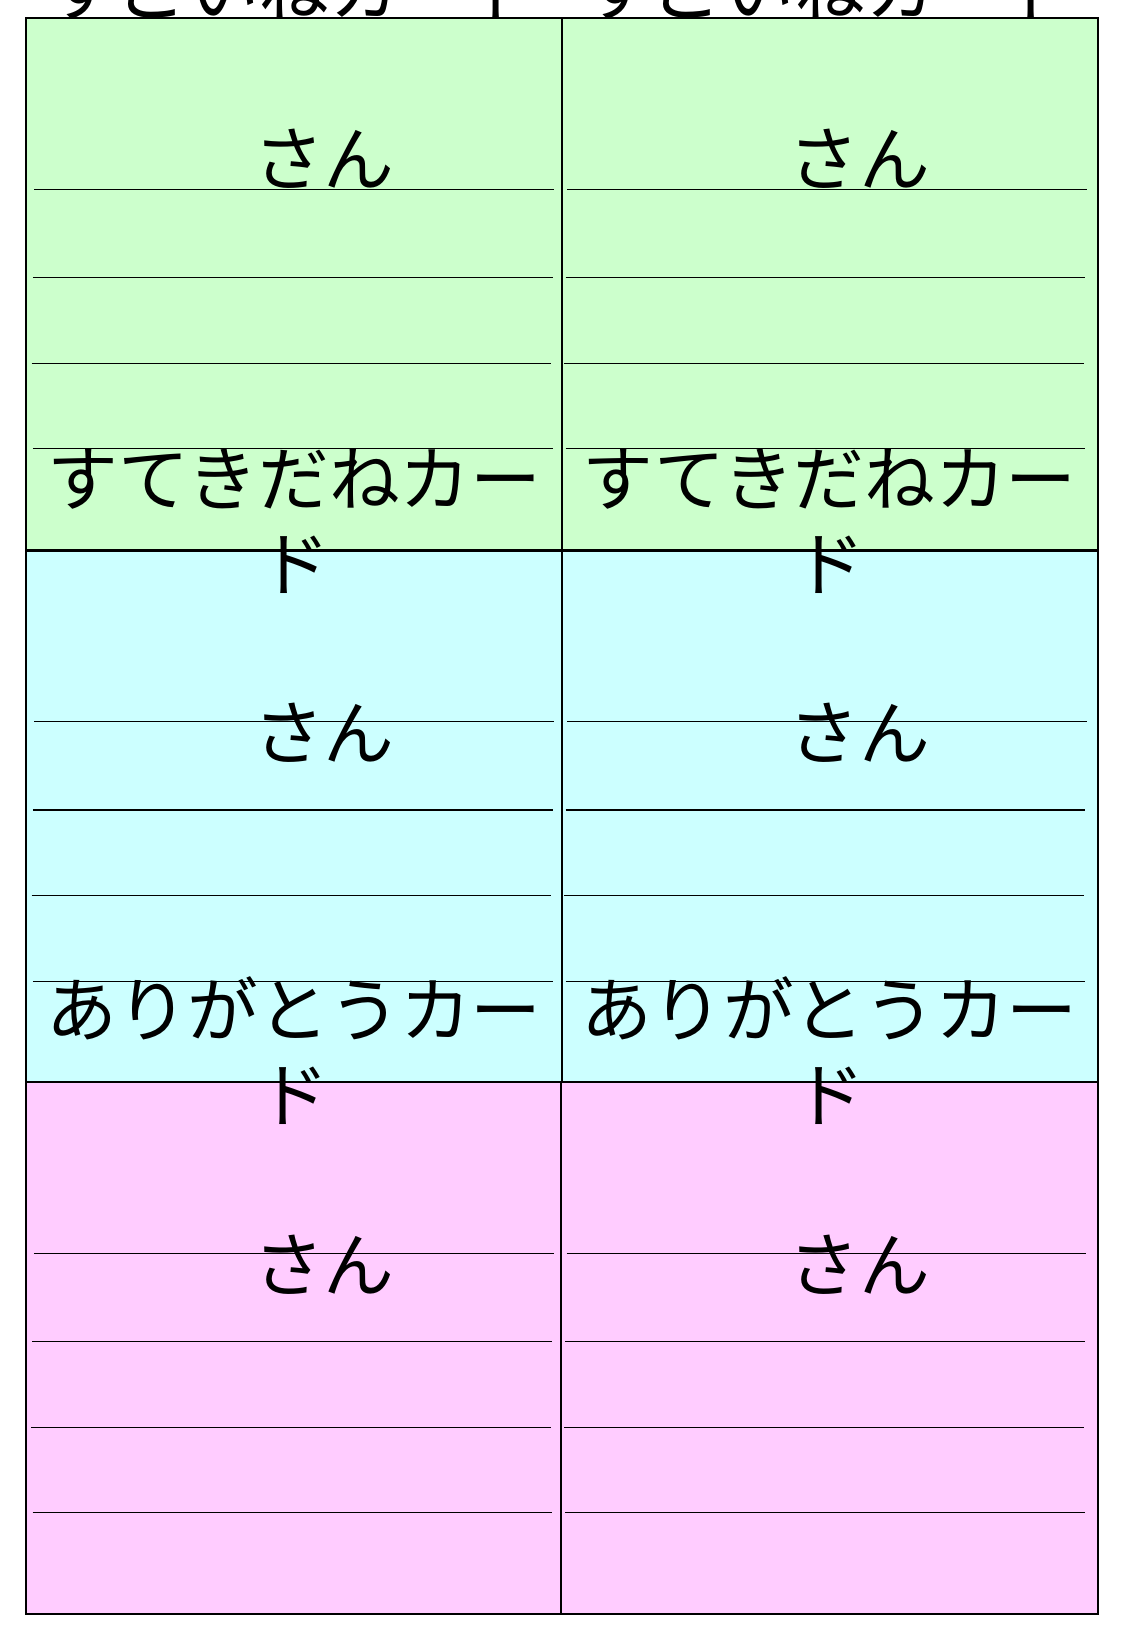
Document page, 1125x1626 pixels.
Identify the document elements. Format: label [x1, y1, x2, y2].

text_box [26, 550, 1098, 1082]
text_box [25, 1082, 1098, 1614]
text_box [26, 18, 1098, 550]
